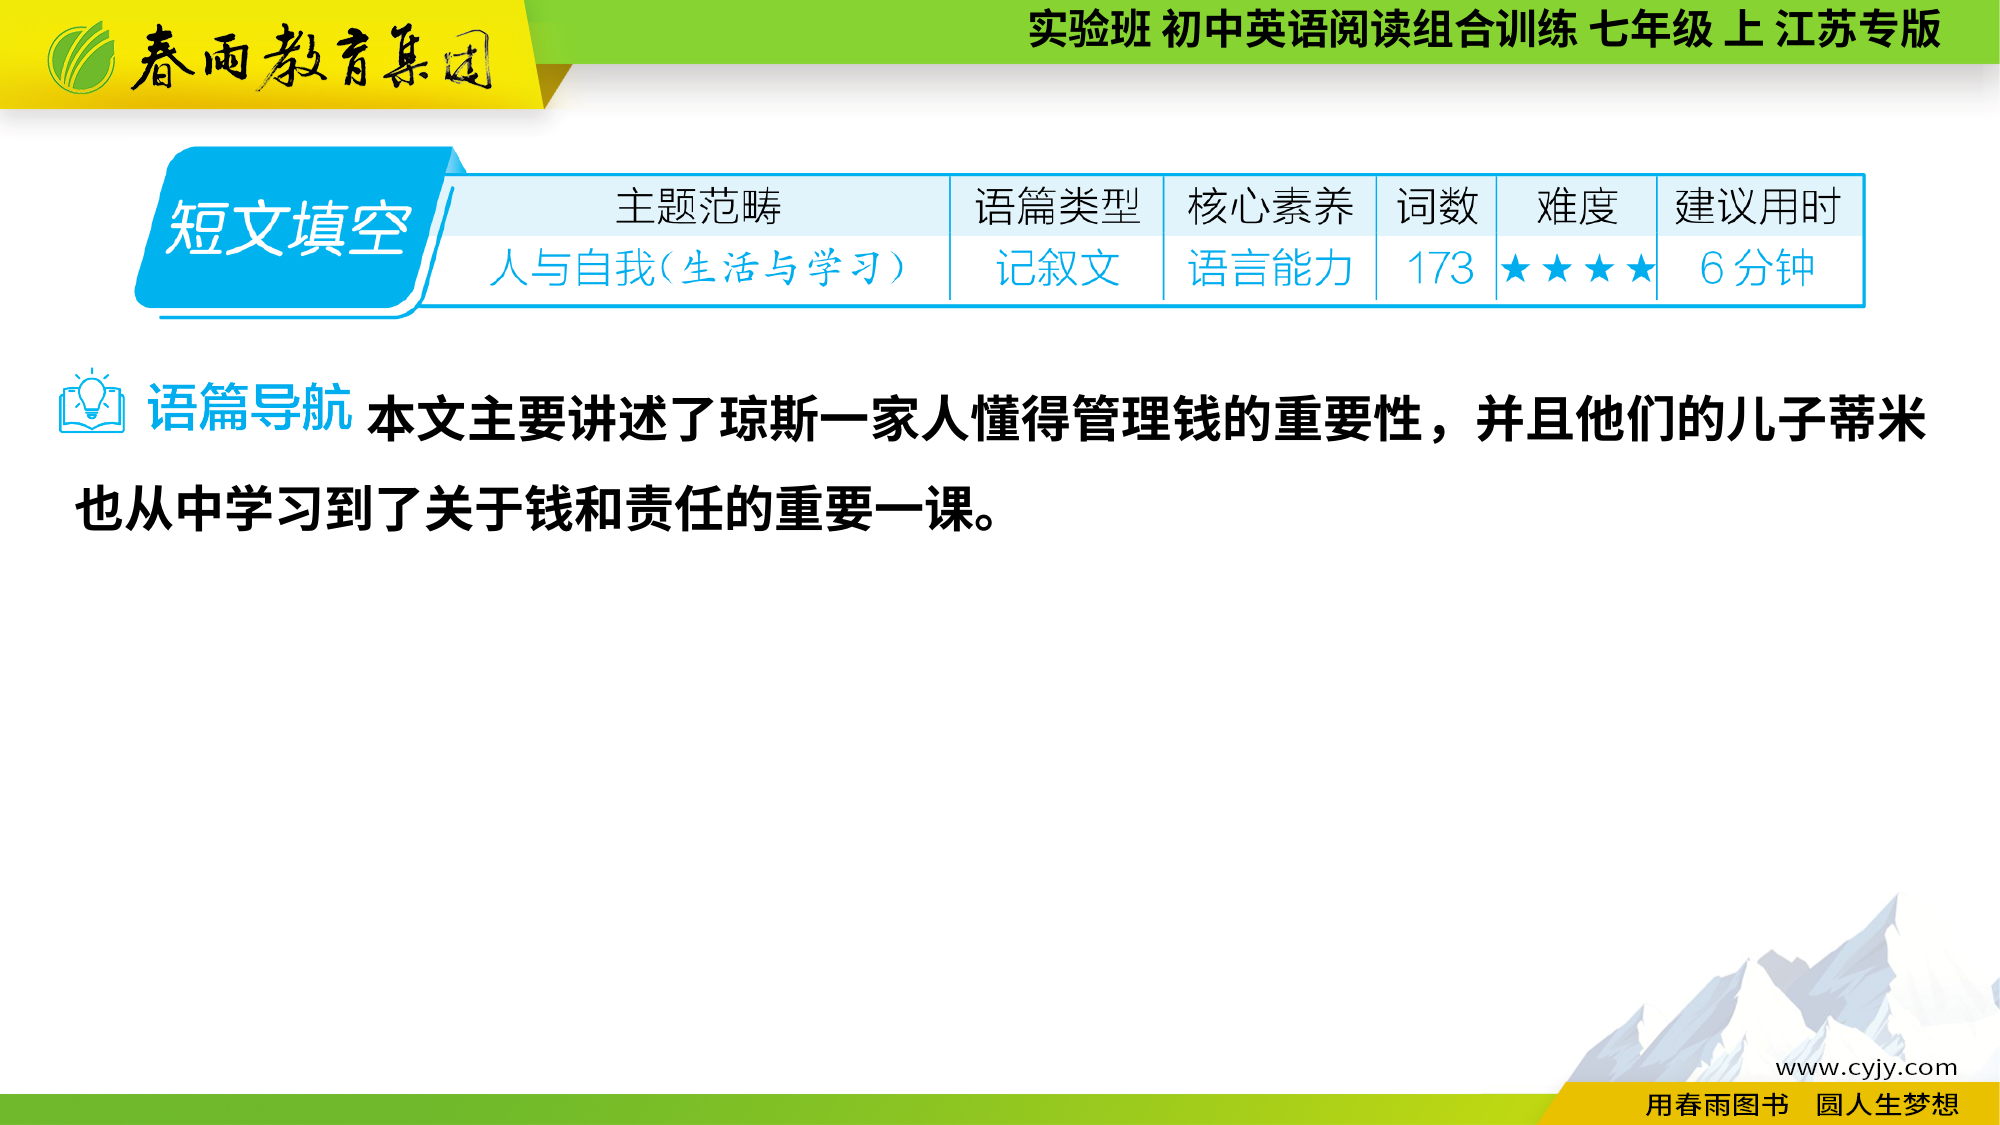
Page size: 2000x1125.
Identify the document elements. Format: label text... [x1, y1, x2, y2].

picture [0, 0, 2000, 1125]
list 本文主要讲述了琼斯一家人懂得管理钱的重要性，并且他们的儿子蒂米也从中学习到了关于钱和责任的重要一课。 [59, 349, 1944, 536]
